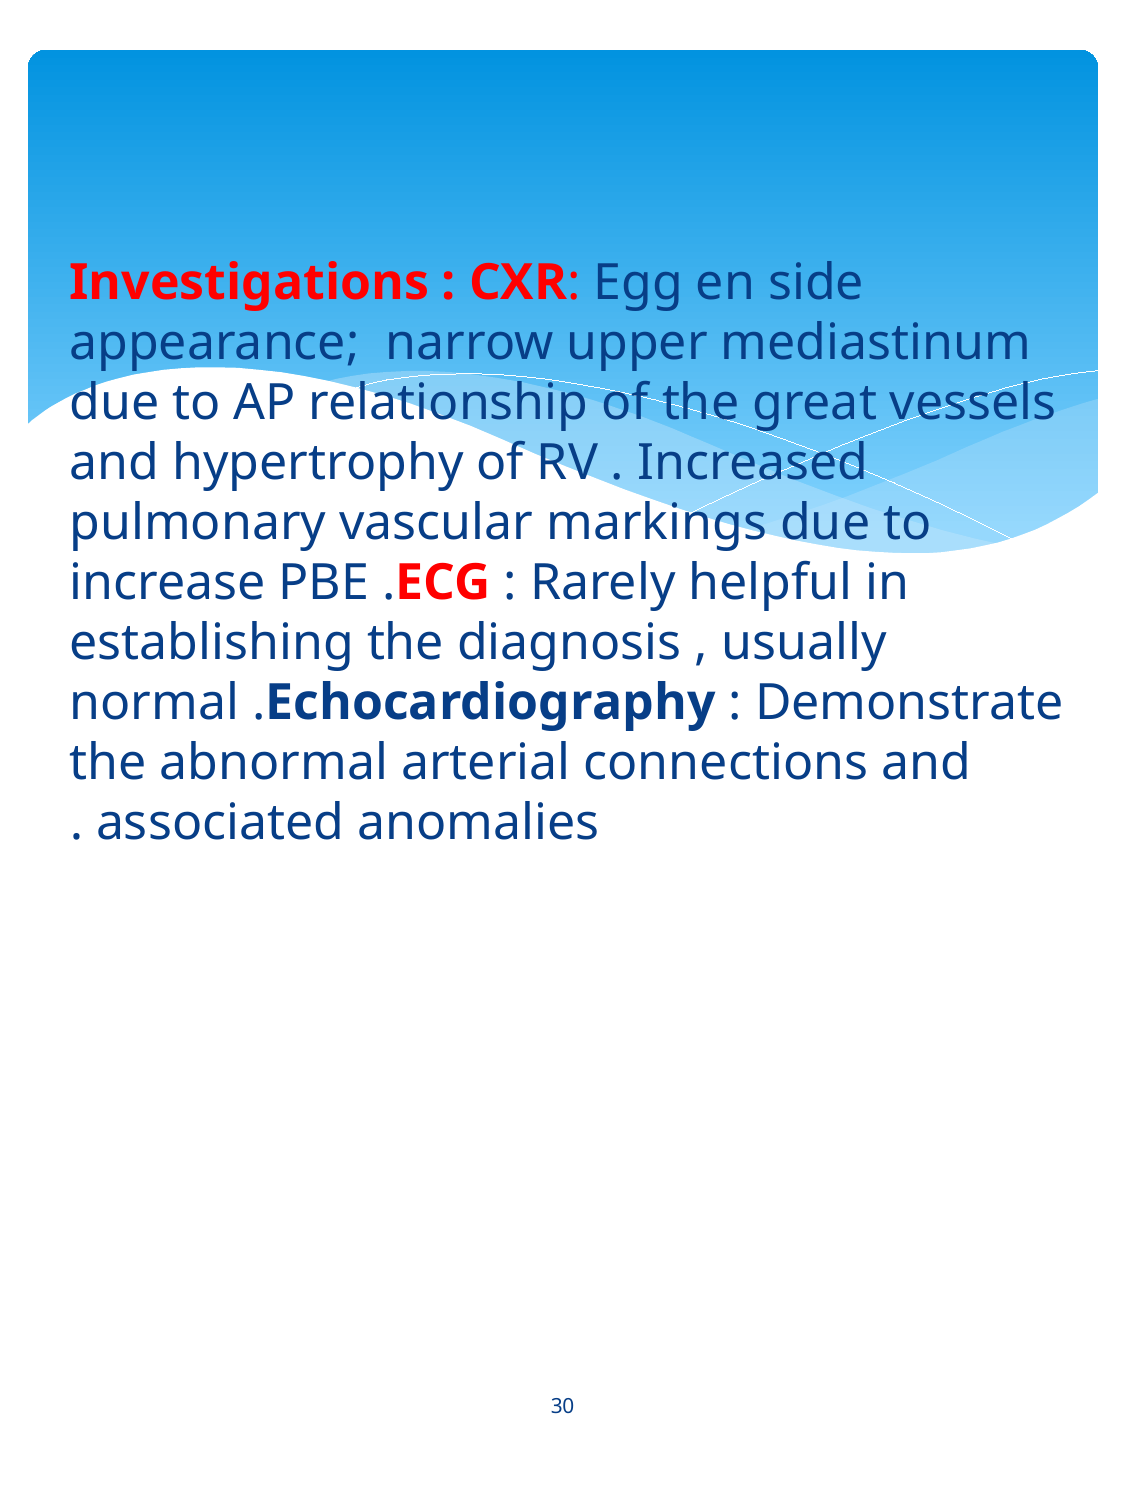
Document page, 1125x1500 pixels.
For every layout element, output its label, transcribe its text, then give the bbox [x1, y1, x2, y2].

list Investigations : CXR: Egg en side appearance; narrow upper mediastinum due to AP relationship of the great vessels and hypertrophy of RV . Increased pulmonary vascular markings due to increase PBE .ECG : Rarely helpful in establishing the diagnosis , usually normal .Echocardiography : Demonstrate the abnormal arterial connections and associated anomalies . [54, 242, 1083, 1340]
slide_number 30 [491, 1367, 634, 1447]
